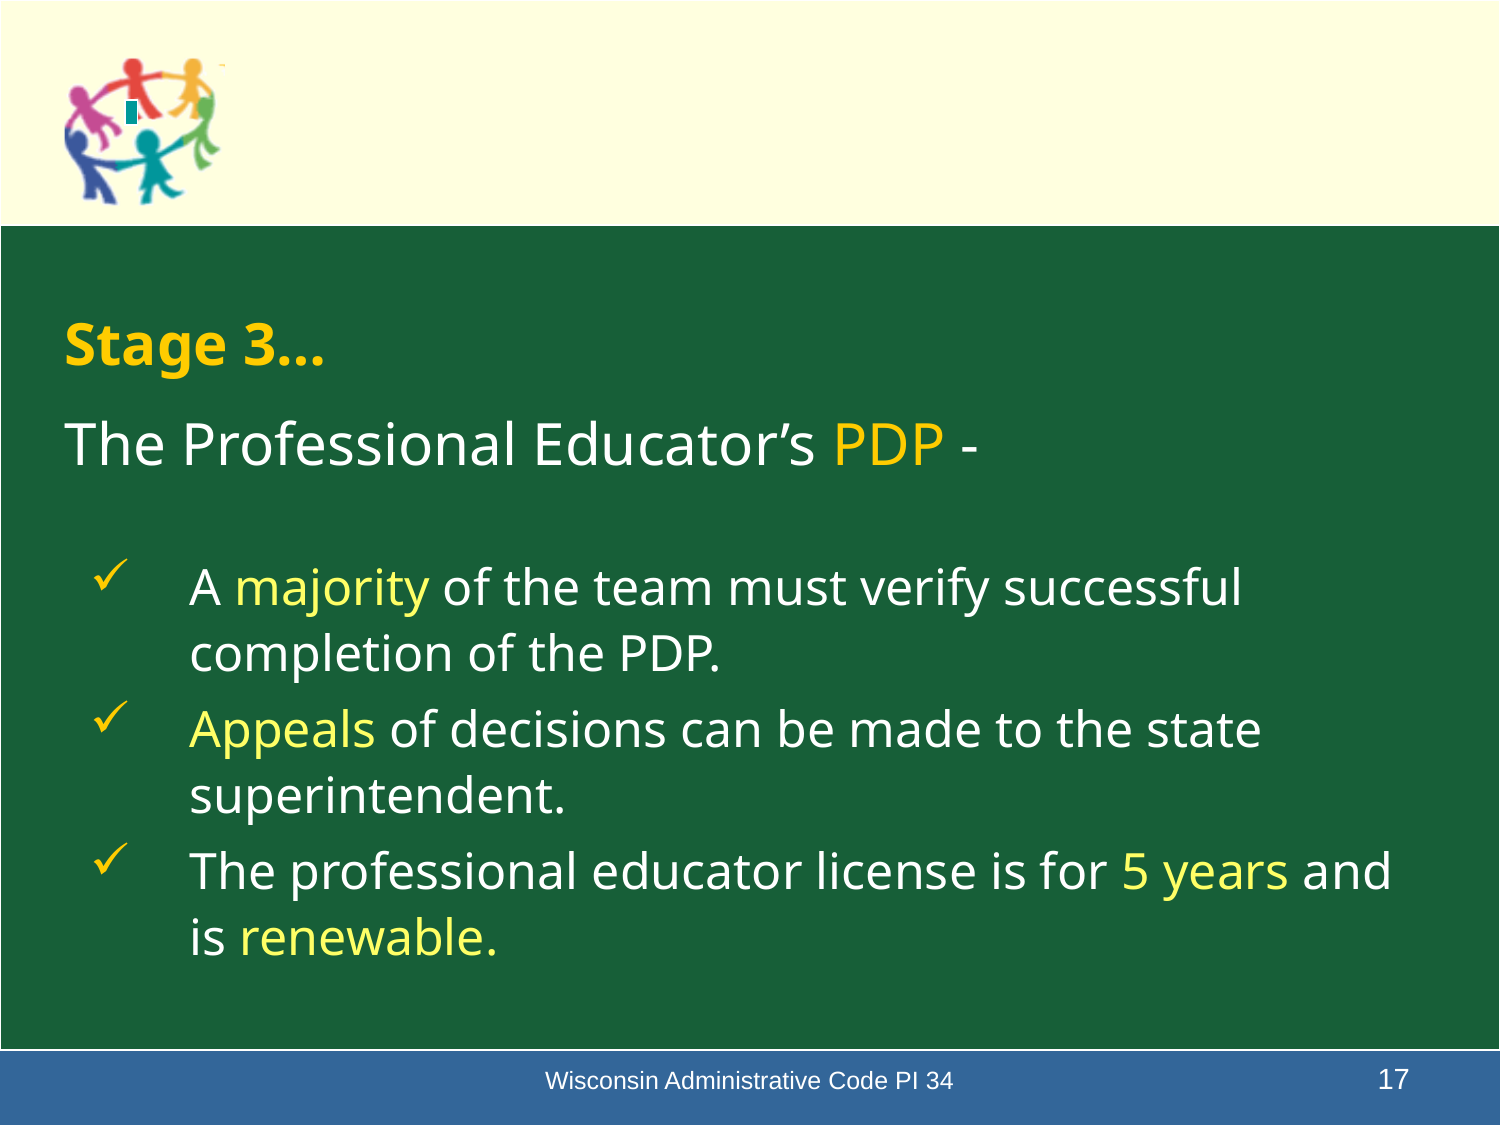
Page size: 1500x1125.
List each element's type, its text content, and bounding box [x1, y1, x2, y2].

slide_number 17 [1074, 1050, 1426, 1103]
picture [50, 37, 225, 212]
footer Wisconsin Administrative Code PI 34 [512, 1050, 988, 1103]
text_box The Professional Educator’s PDP - [49, 399, 1034, 485]
text_box A majority of the team must verify successful completion of the PDP. Appeals of decisions can be made to the state superintendent. The professional educator license is for 5 years and is renewable. [74, 487, 1438, 813]
text_box [0, 224, 1500, 1050]
text_box Stage 3… [50, 299, 691, 385]
